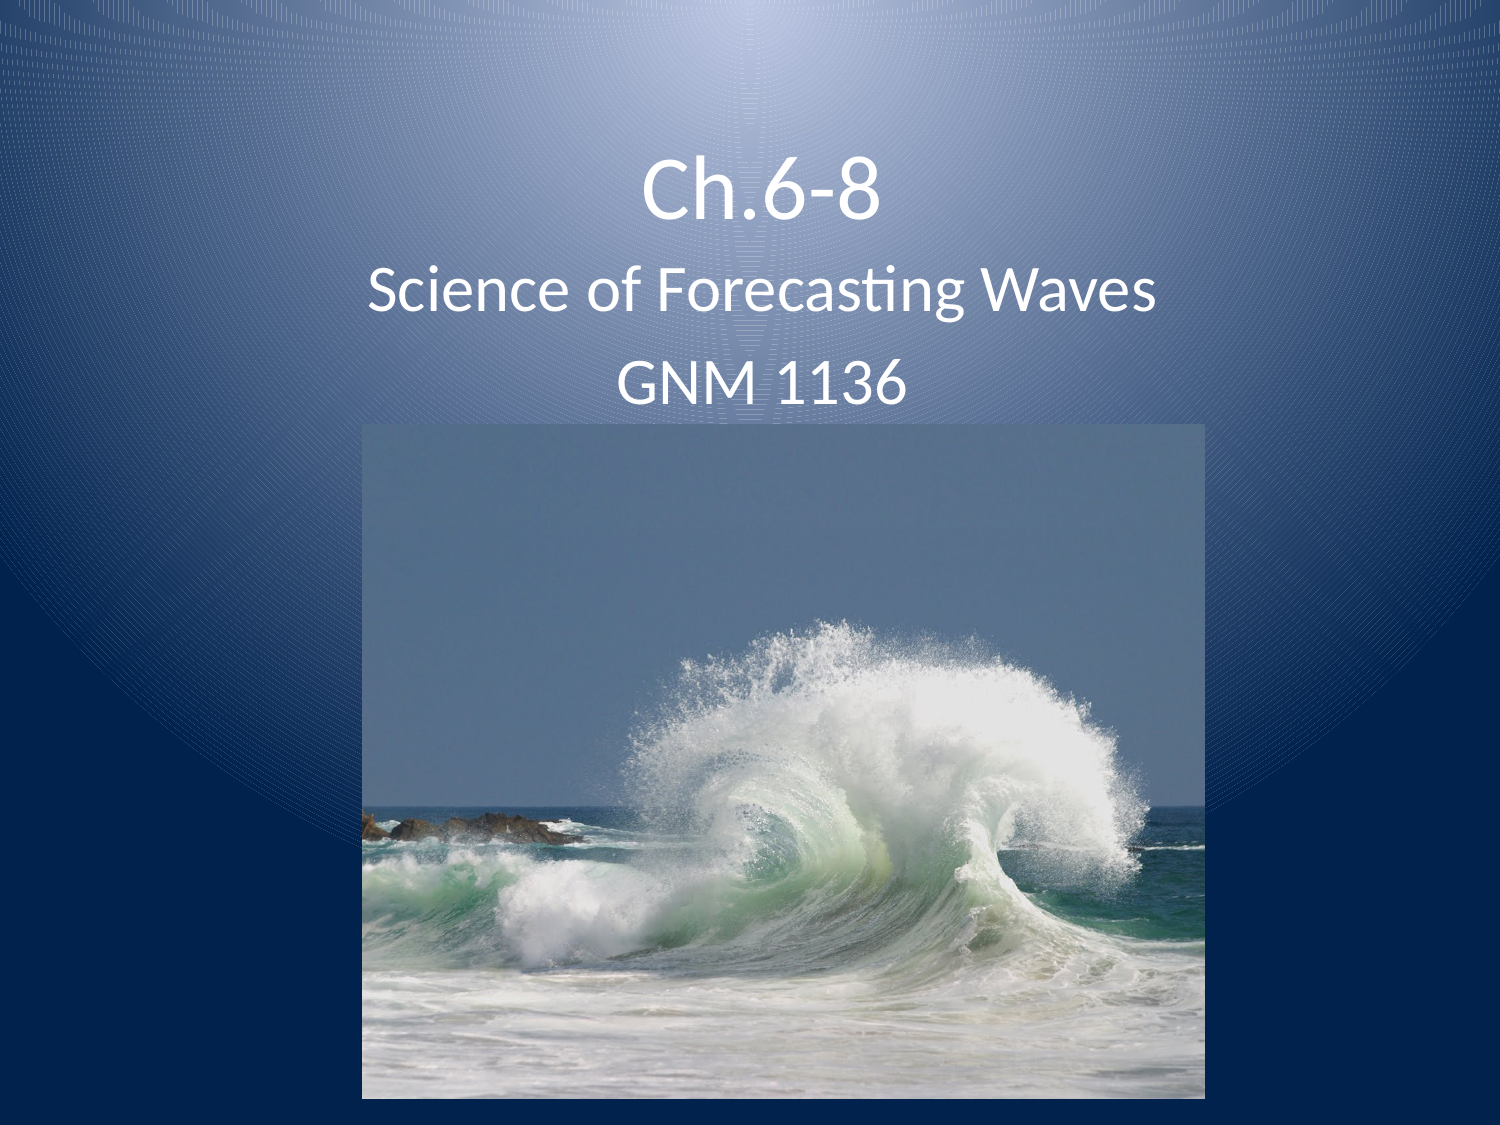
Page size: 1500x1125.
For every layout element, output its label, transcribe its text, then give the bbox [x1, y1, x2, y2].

subtitle Science of Forecasting Waves GNM 1136 [237, 237, 1288, 525]
picture [362, 424, 1205, 1099]
title Ch.6-8 [125, 62, 1400, 304]
